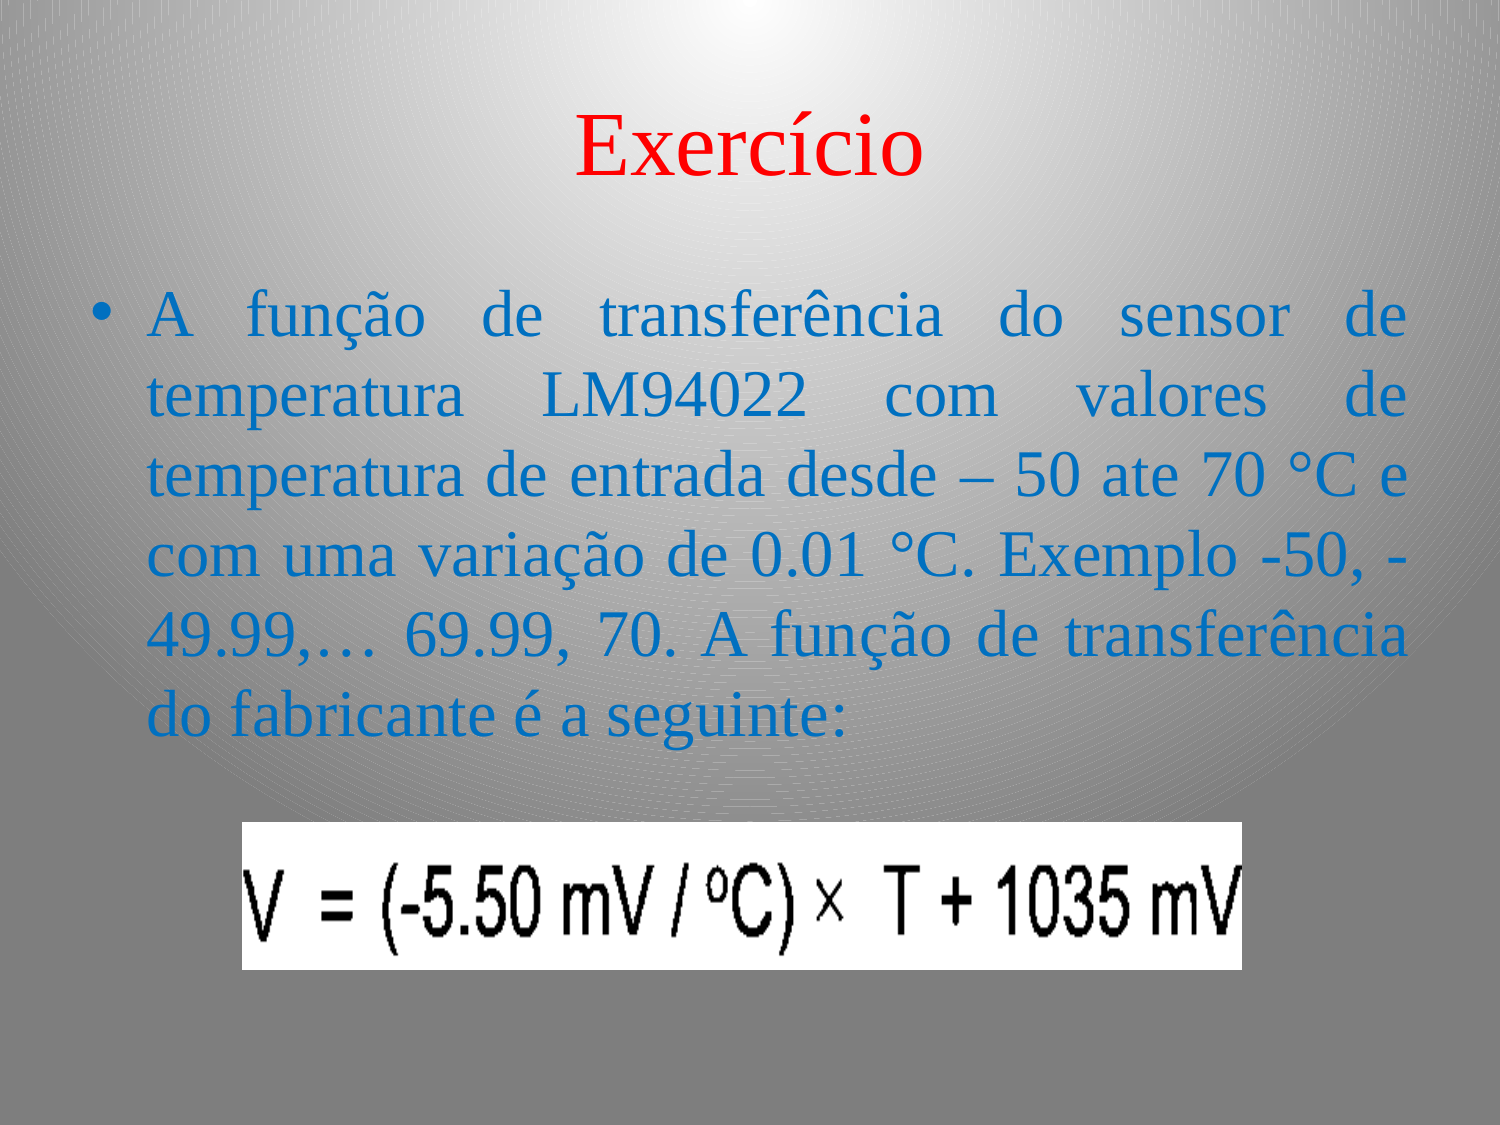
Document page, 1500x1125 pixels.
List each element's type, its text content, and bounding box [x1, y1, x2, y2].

picture [241, 822, 1243, 970]
list A função de transferência do sensor de temperatura LM94022 com valores de temperatura de entrada desde – 50 ate 70 °C e com uma variação de 0.01 °C. Exemplo -50, -49.99,… 69.99, 70. A função de transferência do fabricante é a seguinte: [75, 262, 1425, 1005]
title Exercício [75, 45, 1425, 233]
